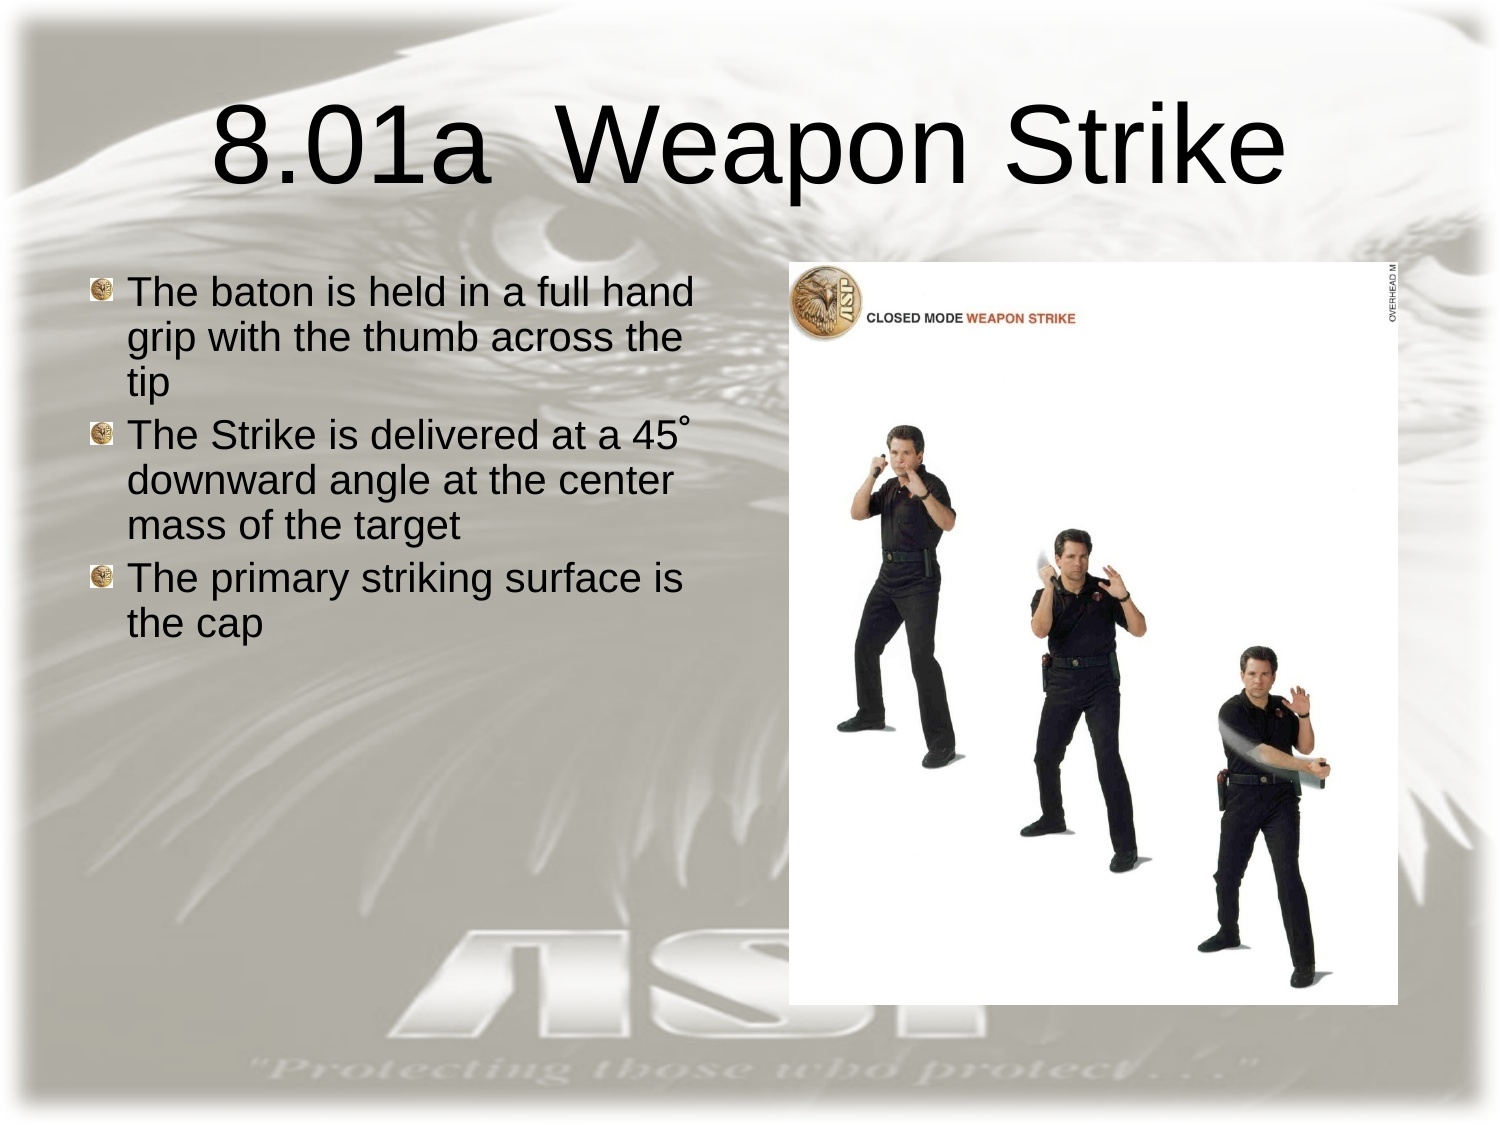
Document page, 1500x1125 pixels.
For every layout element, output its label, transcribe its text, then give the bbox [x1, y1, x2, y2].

picture [90, 278, 113, 301]
list The baton is held in a full hand grip with the thumb across the tip The Strike is delivered at a 45˚ downward angle at the center mass of the target The primary striking surface is the cap [75, 262, 738, 1005]
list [789, 262, 1398, 1006]
picture [90, 565, 113, 588]
title 8.01a Weapon Strike [75, 45, 1425, 233]
picture [90, 422, 113, 445]
